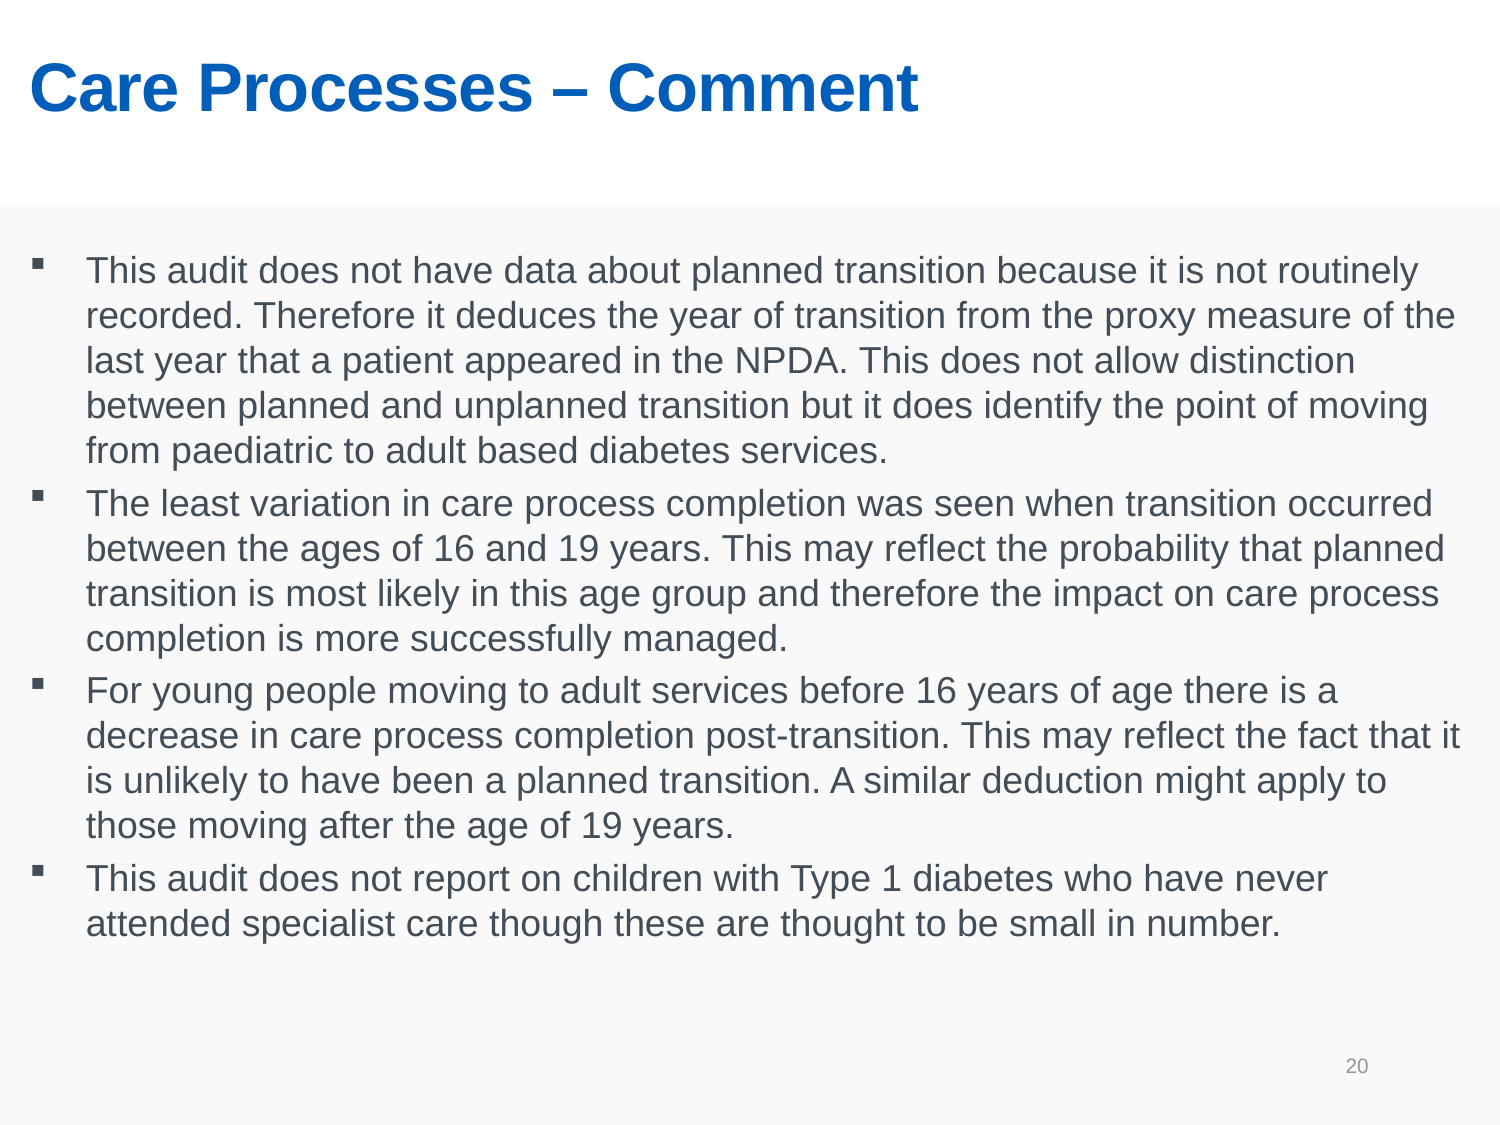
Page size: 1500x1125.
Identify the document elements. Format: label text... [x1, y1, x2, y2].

list This audit does not have data about planned transition because it is not routinely recorded. Therefore it deduces the year of transition from the proxy measure of the last year that a patient appeared in the NPDA. This does not allow distinction between planned and unplanned transition but it does identify the point of moving from paediatric to adult based diabetes services. The least variation in care process completion was seen when transition occurred between the ages of 16 and 19 years. This may reflect the probability that planned transition is most likely in this age group and therefore the impact on care process completion is more successfully managed. For young people moving to adult services before 16 years of age there is a decrease in care process completion post-transition. This may reflect the fact that it is unlikely to have been a planned transition. A similar deduction might apply to those moving after the age of 19 years. This audit does not report on children with Type 1 diabetes who have never attended specialist care though these are thought to be small in number. [29, 198, 1471, 1012]
slide_number 20 [1033, 1035, 1384, 1095]
title Care Processes – Comment [29, 42, 1447, 149]
